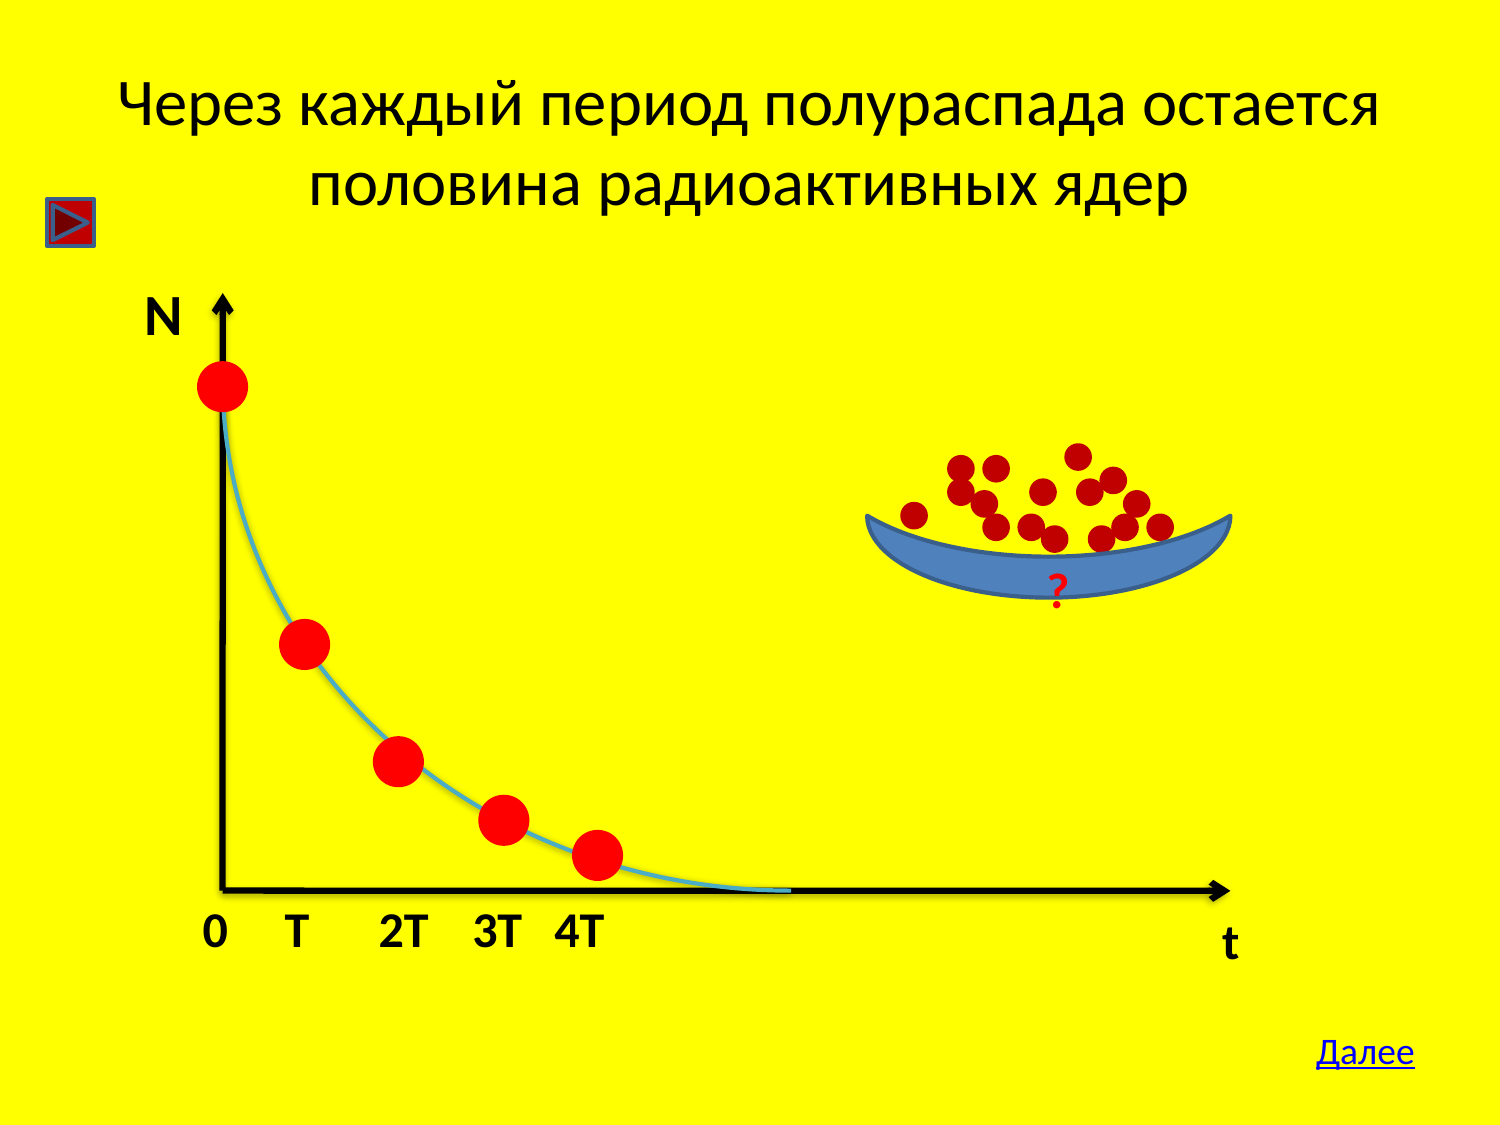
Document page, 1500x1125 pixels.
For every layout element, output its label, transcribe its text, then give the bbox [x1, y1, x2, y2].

text_box Т [269, 900, 325, 966]
text_box [1111, 513, 1139, 542]
text_box [1017, 513, 1046, 542]
text_box [1087, 525, 1116, 552]
text_box [947, 480, 975, 506]
text_box [1099, 466, 1128, 495]
text_box 2Т [363, 900, 444, 966]
text_box [900, 501, 928, 530]
text_box N [129, 269, 198, 355]
text_box [572, 829, 624, 881]
text_box [1076, 478, 1104, 506]
text_box [982, 454, 1010, 483]
text_box ? [1031, 550, 1085, 626]
text_box [865, 513, 1031, 600]
text_box [1029, 478, 1057, 506]
text_box [1064, 443, 1092, 471]
text_box [1085, 513, 1233, 599]
text_box [1122, 490, 1151, 518]
text_box [1040, 525, 1069, 550]
text_box 3Т [457, 900, 538, 966]
text_box Далее [1301, 1019, 1431, 1080]
title Через каждый период полураспада остается половина радиоактивных ядер [75, 45, 1425, 233]
text_box [197, 361, 249, 413]
text_box [982, 513, 1010, 542]
text_box [372, 736, 424, 788]
text_box 4Т [539, 900, 620, 966]
text_box [1146, 513, 1174, 541]
text_box [45, 197, 96, 248]
text_box t [1207, 902, 1255, 978]
text_box [478, 794, 530, 846]
text_box [947, 454, 975, 483]
text_box 0 [187, 890, 243, 966]
text_box [279, 618, 331, 671]
text_box [221, 380, 792, 888]
text_box [970, 490, 999, 518]
